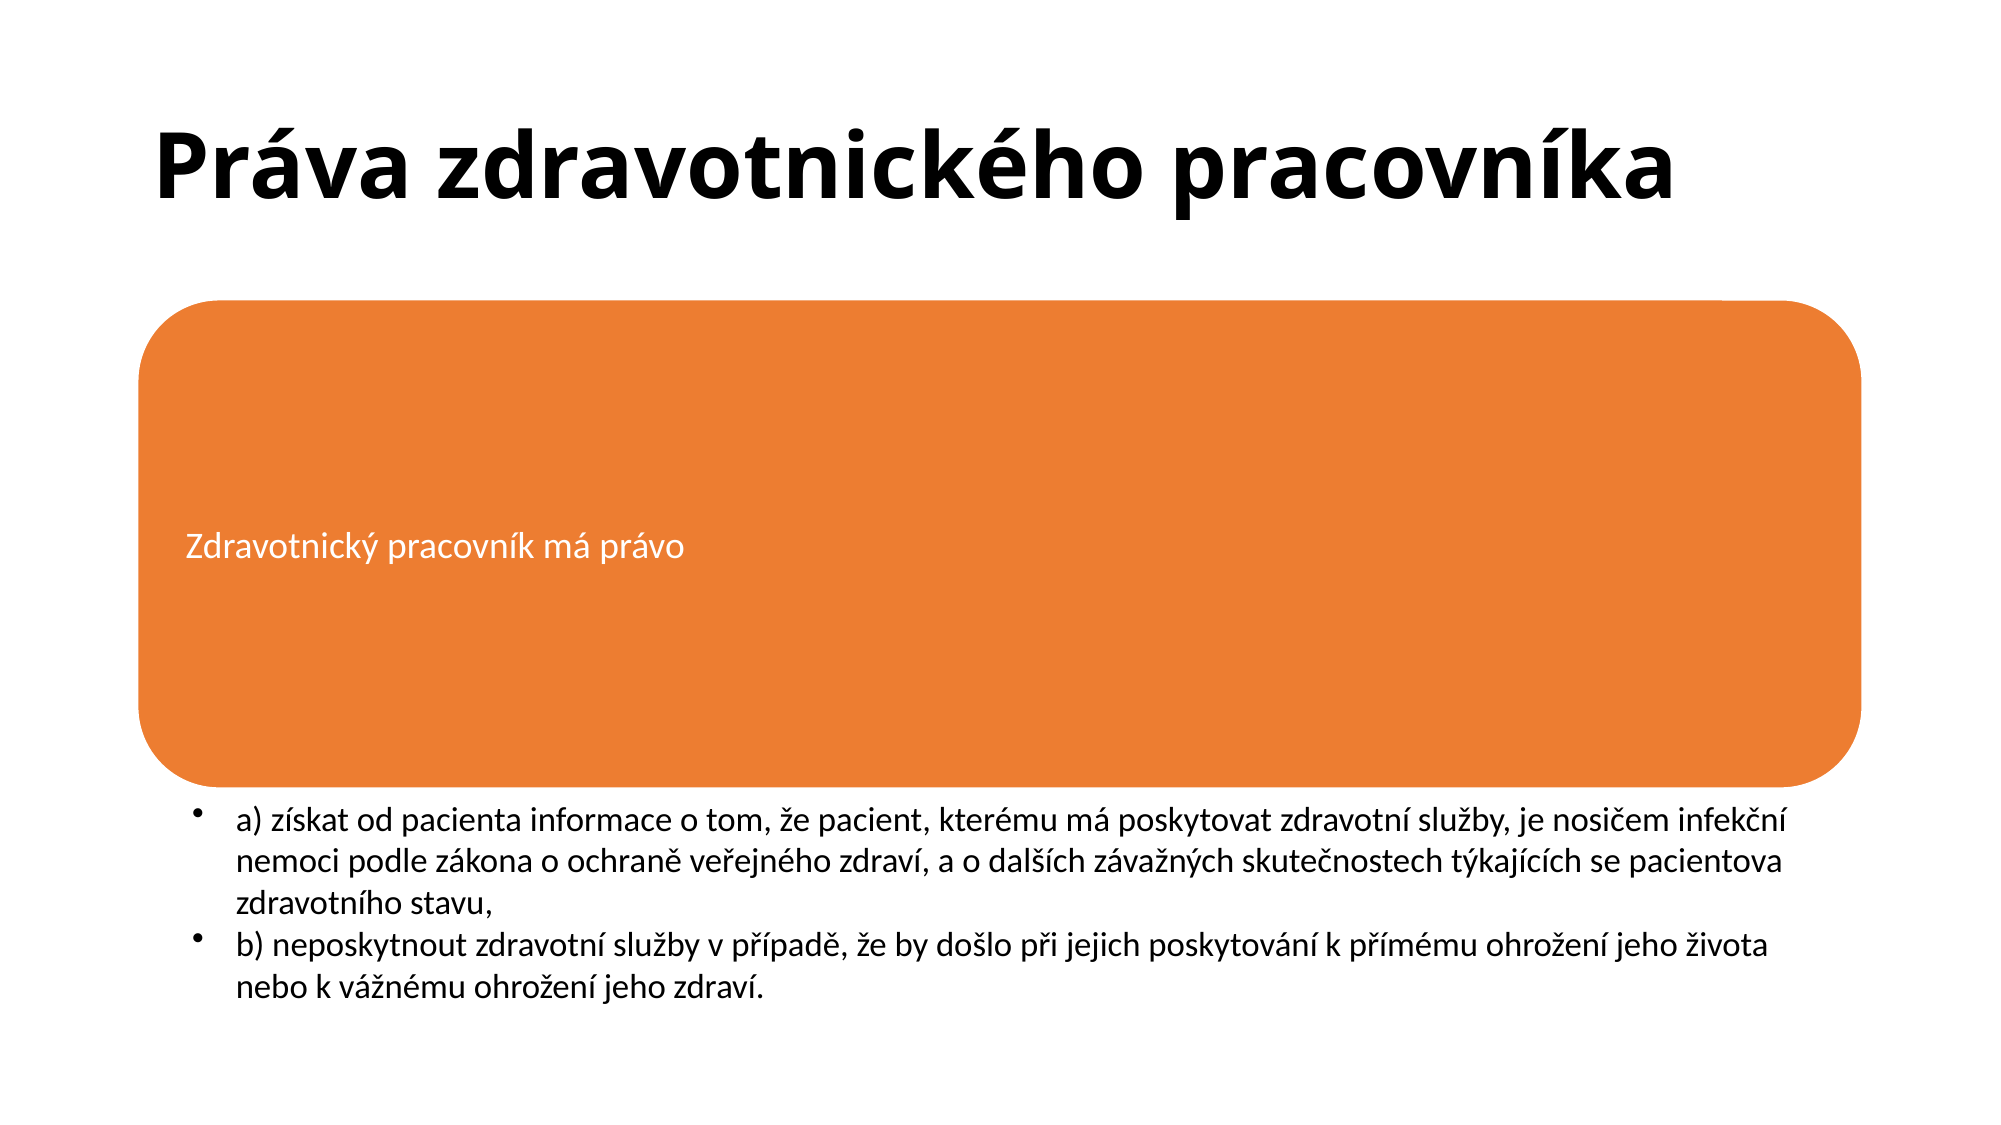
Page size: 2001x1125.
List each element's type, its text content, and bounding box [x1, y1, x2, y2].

title Práva zdravotnického pracovníka [137, 59, 1863, 278]
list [137, 299, 1863, 1014]
